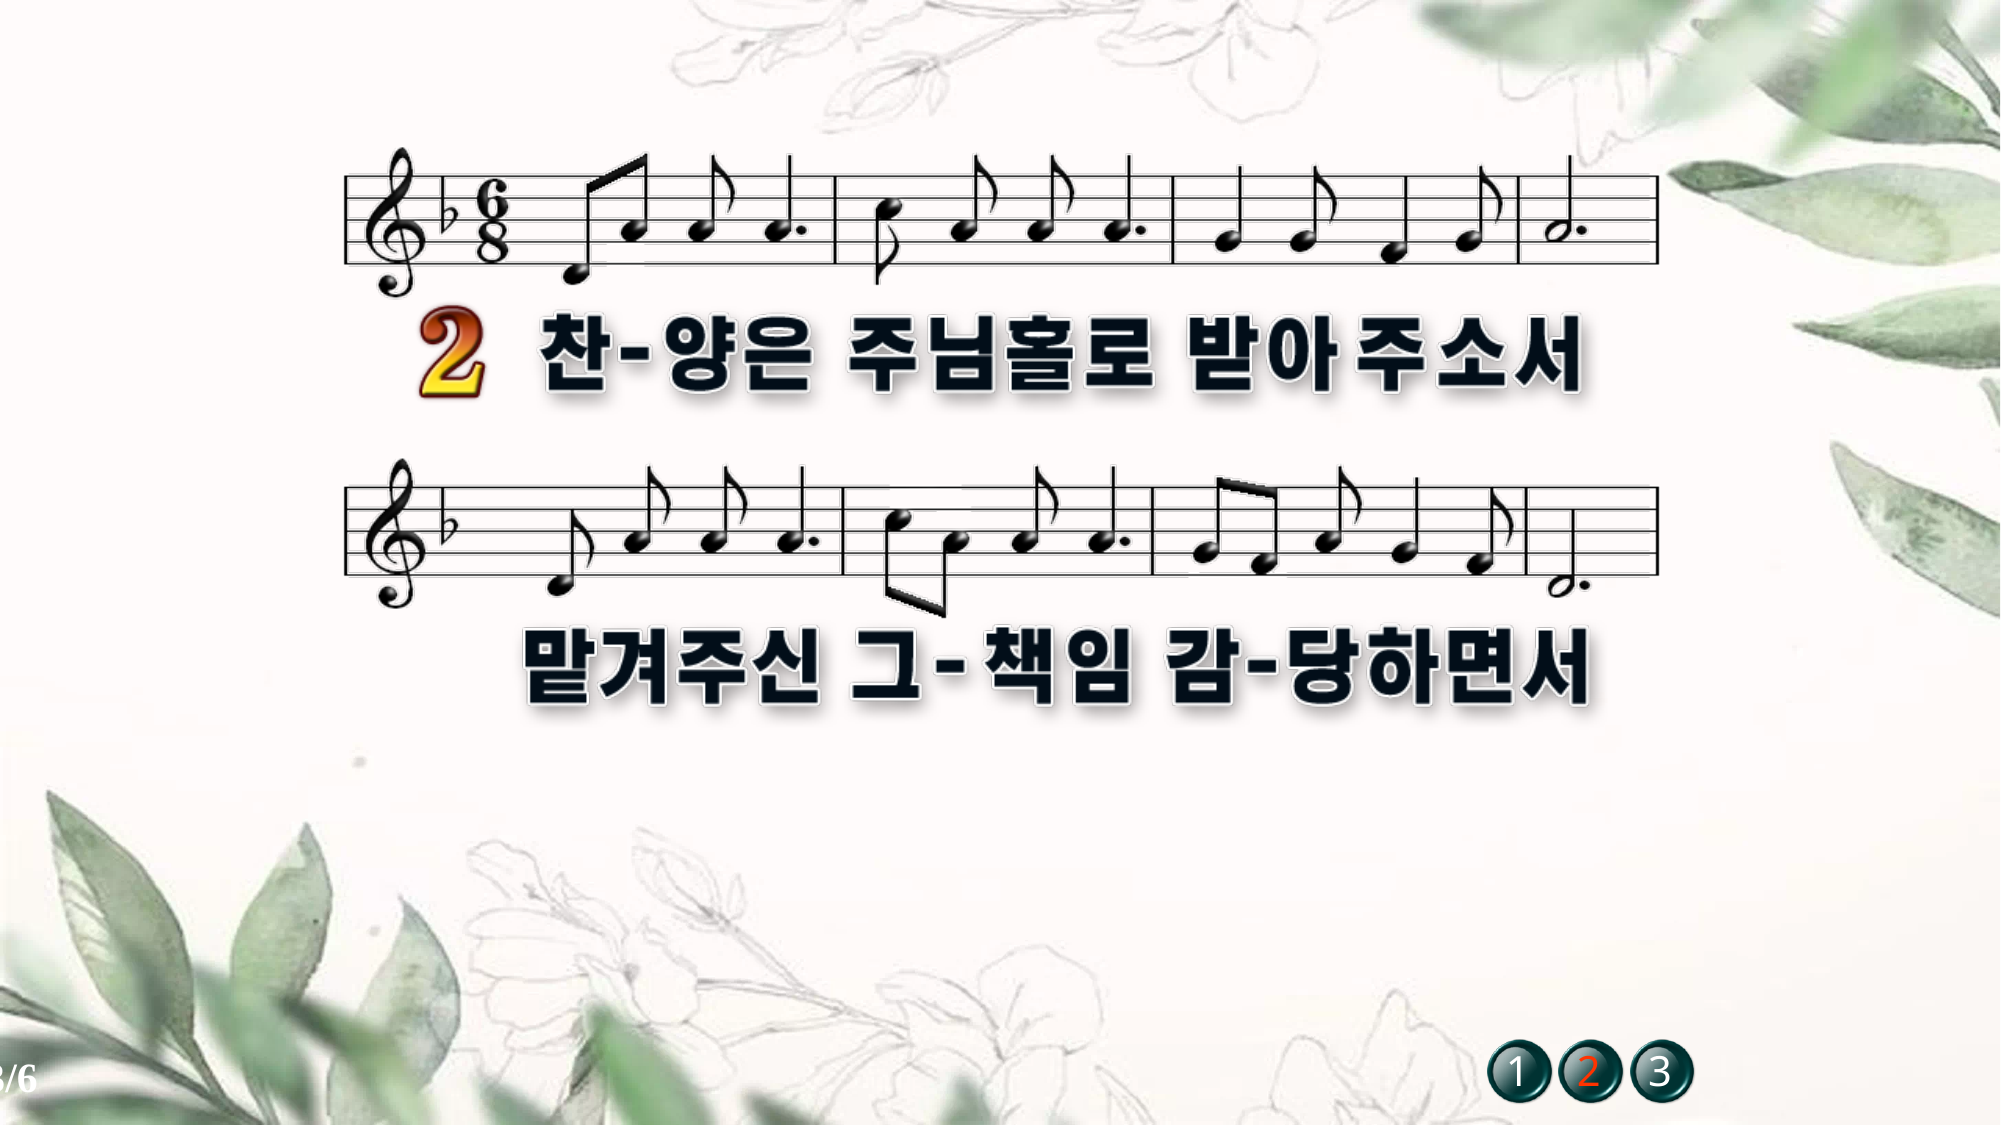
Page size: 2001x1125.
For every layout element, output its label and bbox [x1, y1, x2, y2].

picture [0, 0, 2001, 1125]
text_box [1627, 1035, 1697, 1106]
text_box [1555, 1035, 1626, 1106]
text_box [1484, 1035, 1555, 1106]
